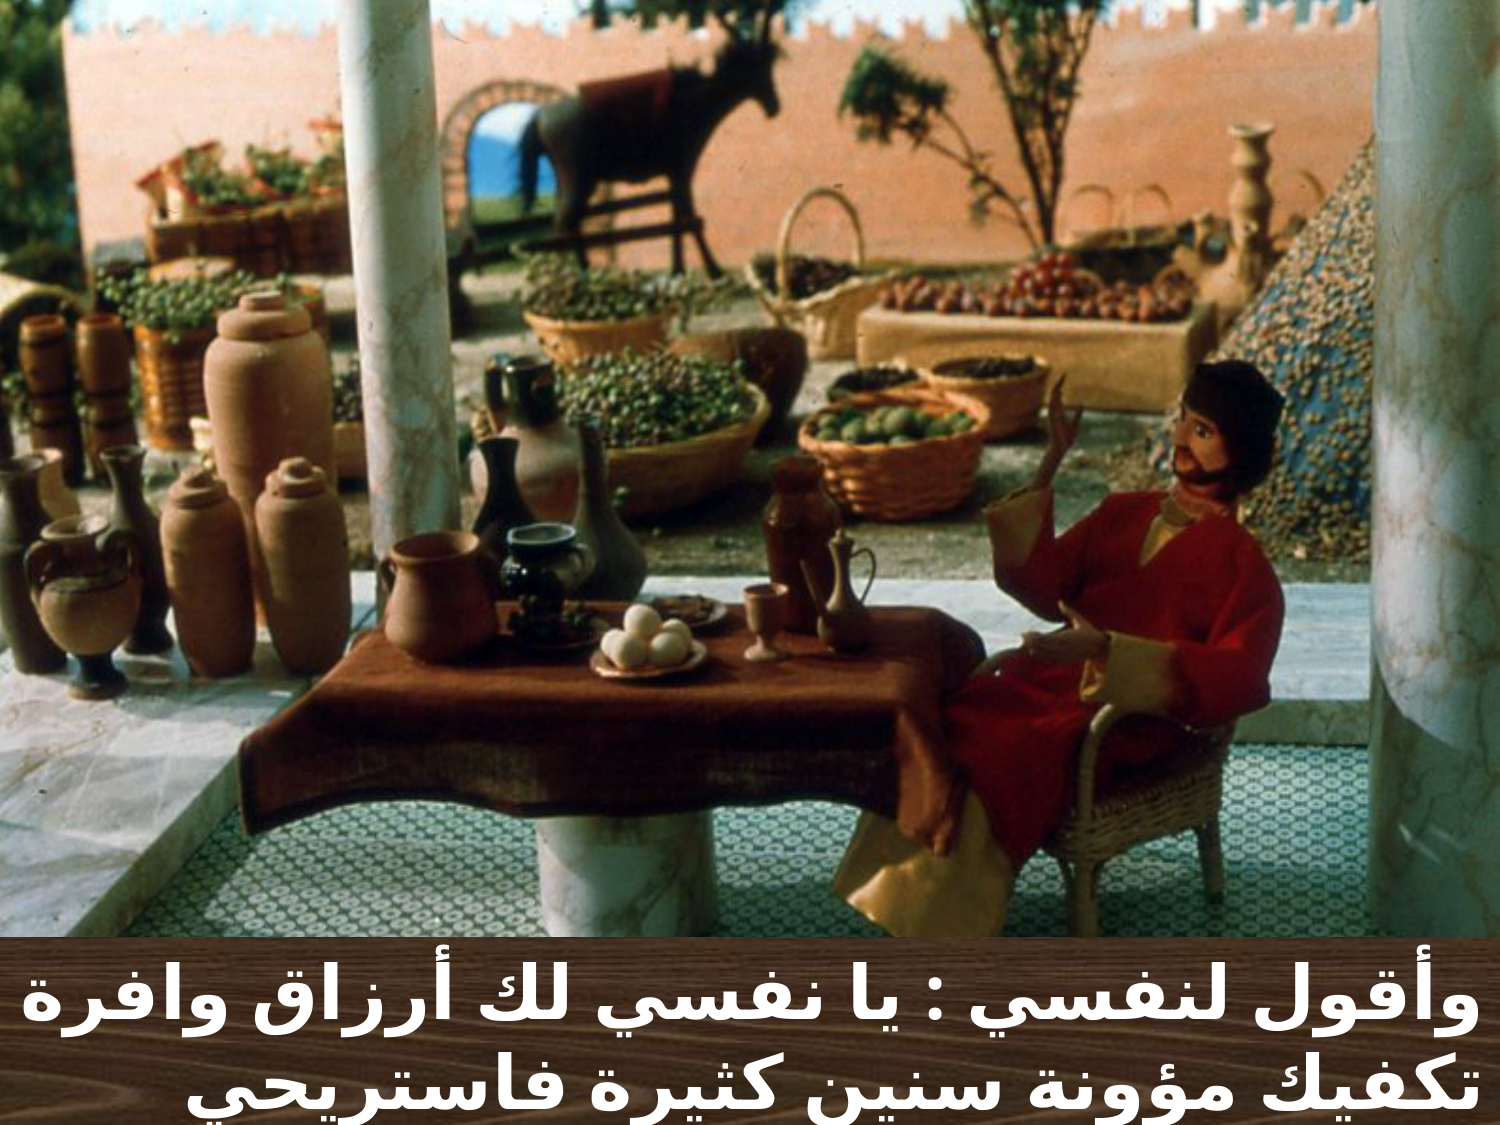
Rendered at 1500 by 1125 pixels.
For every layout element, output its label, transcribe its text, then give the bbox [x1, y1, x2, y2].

text_box وأقول لنفسي : يا نفسي لك أرزاق وافرة تكفيك مؤونة سنين كثيرة فاستريحي وكلي واشربي وتنعمي [0, 956, 1500, 1125]
picture [0, 0, 1500, 950]
